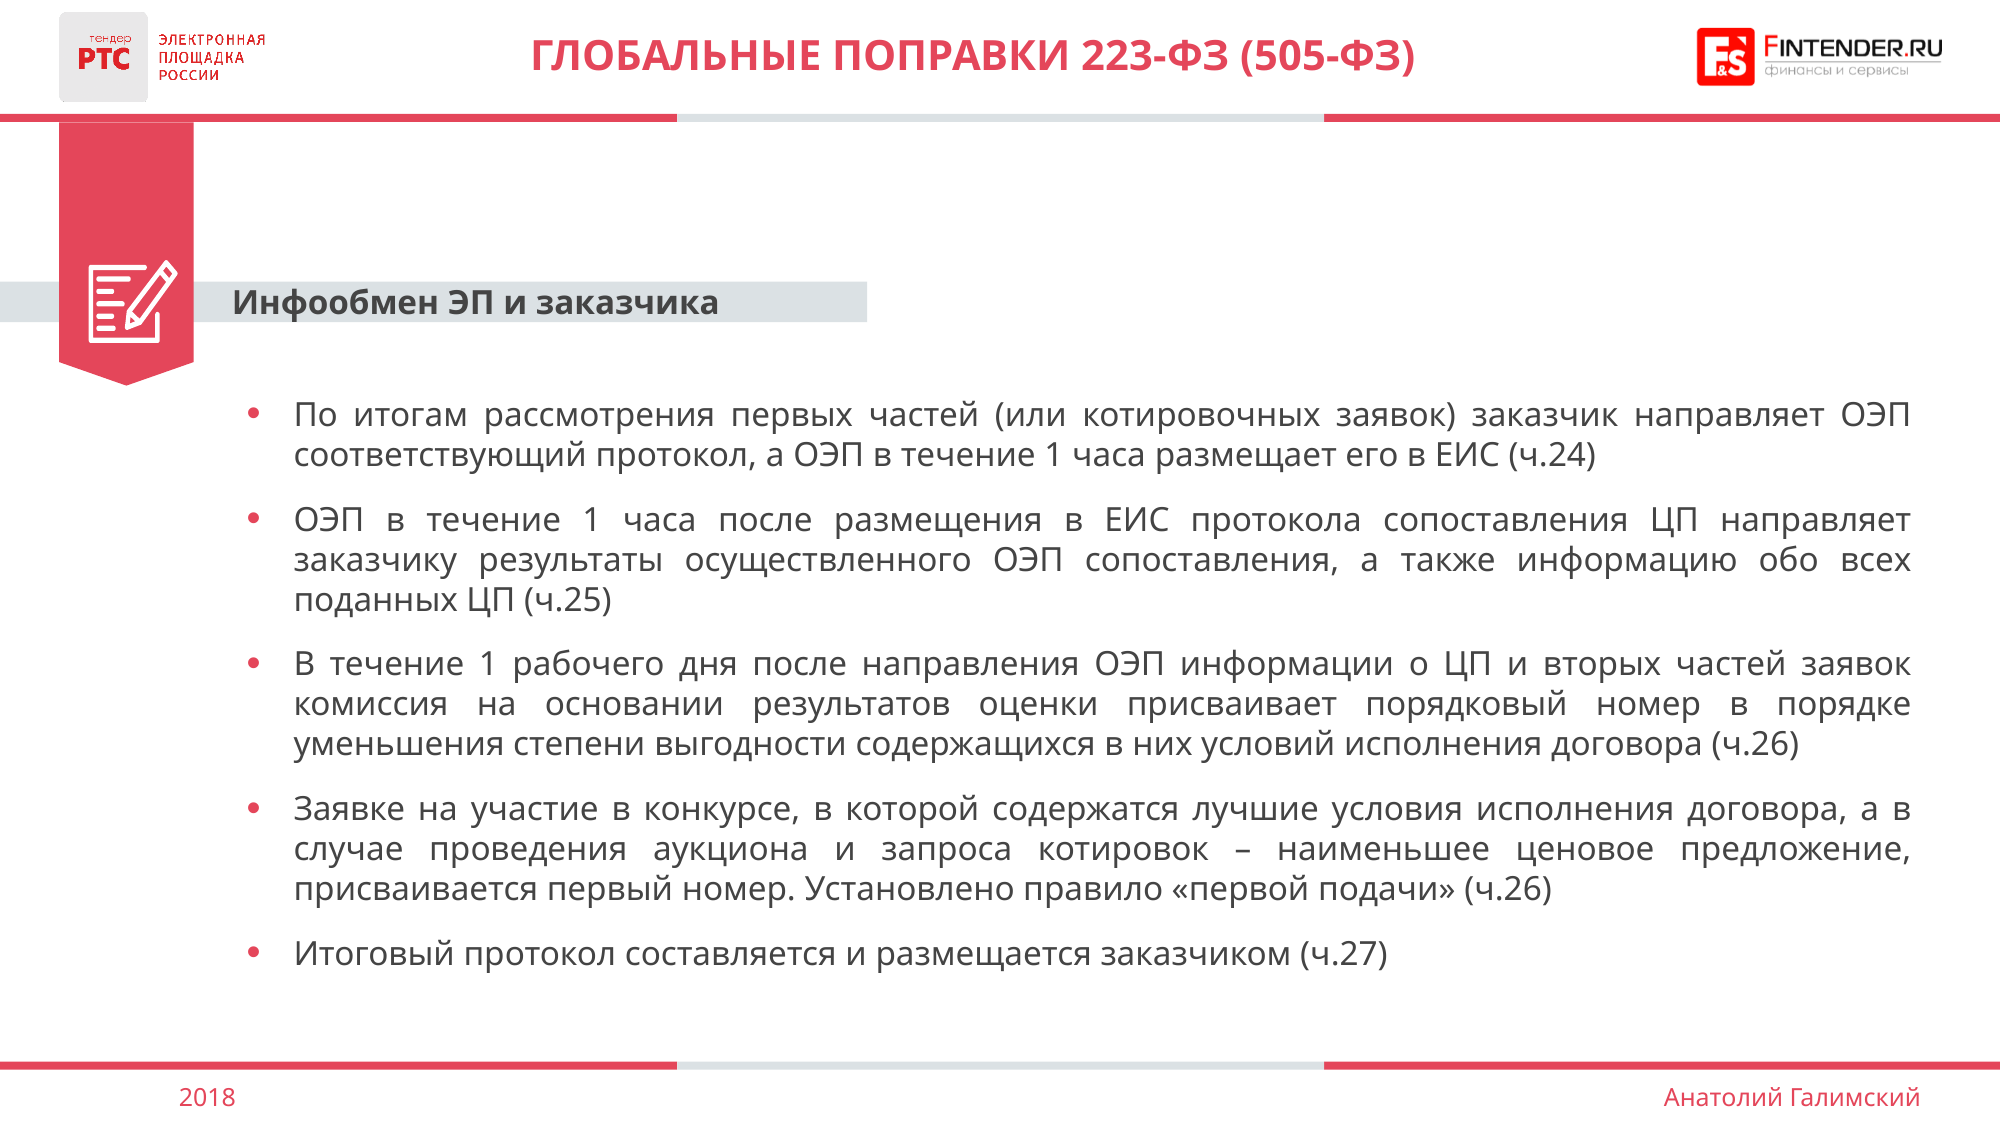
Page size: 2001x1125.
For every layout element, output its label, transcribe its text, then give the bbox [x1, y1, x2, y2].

text_box Инфообмен ЭП и заказчика [231, 281, 960, 322]
text_box [195, 281, 868, 323]
text_box [58, 121, 195, 387]
text_box [0, 281, 58, 323]
text_box [88, 264, 160, 343]
text_box 2018 [0, 1073, 415, 1119]
text_box [124, 260, 178, 330]
text_box По итогам рассмотрения первых частей (или котировочных заявок) заказчик направляет ОЭП соответствующий протокол, а ОЭП в течение 1 часа размещает его в ЕИС (ч.24) ОЭП в течение 1 часа после размещения в ЕИС протокола сопоставления ЦП направляет заказчику результаты осуществленного ОЭП сопоставления, а также информацию обо всех поданных ЦП (ч.25) В течение 1 рабочего дня после направления ОЭП информации о ЦП и вторых частей заявок комиссия на основании результатов оценки присваивает порядковый номер в порядке уменьшения степени выгодности содержащихся в них условий исполнения договора (ч.26) Заявке на участие в конкурсе, в которой содержатся лучшие условия исполнения договора, а в случае проведения аукциона и запроса котировок – наименьшее ценовое предложение, присваивается первый номер. Установлено правило «первой подачи» (ч.26) Итоговый протокол составляется и размещается заказчиком (ч.27) [231, 385, 1929, 980]
picture [59, 12, 265, 102]
picture [1696, 18, 1942, 95]
title ГЛОБАЛЬНЫЕ ПОПРАВКИ 223-фз (505-фз) [294, 0, 1652, 114]
text_box Анатолий Галимский [1584, 1073, 2000, 1119]
